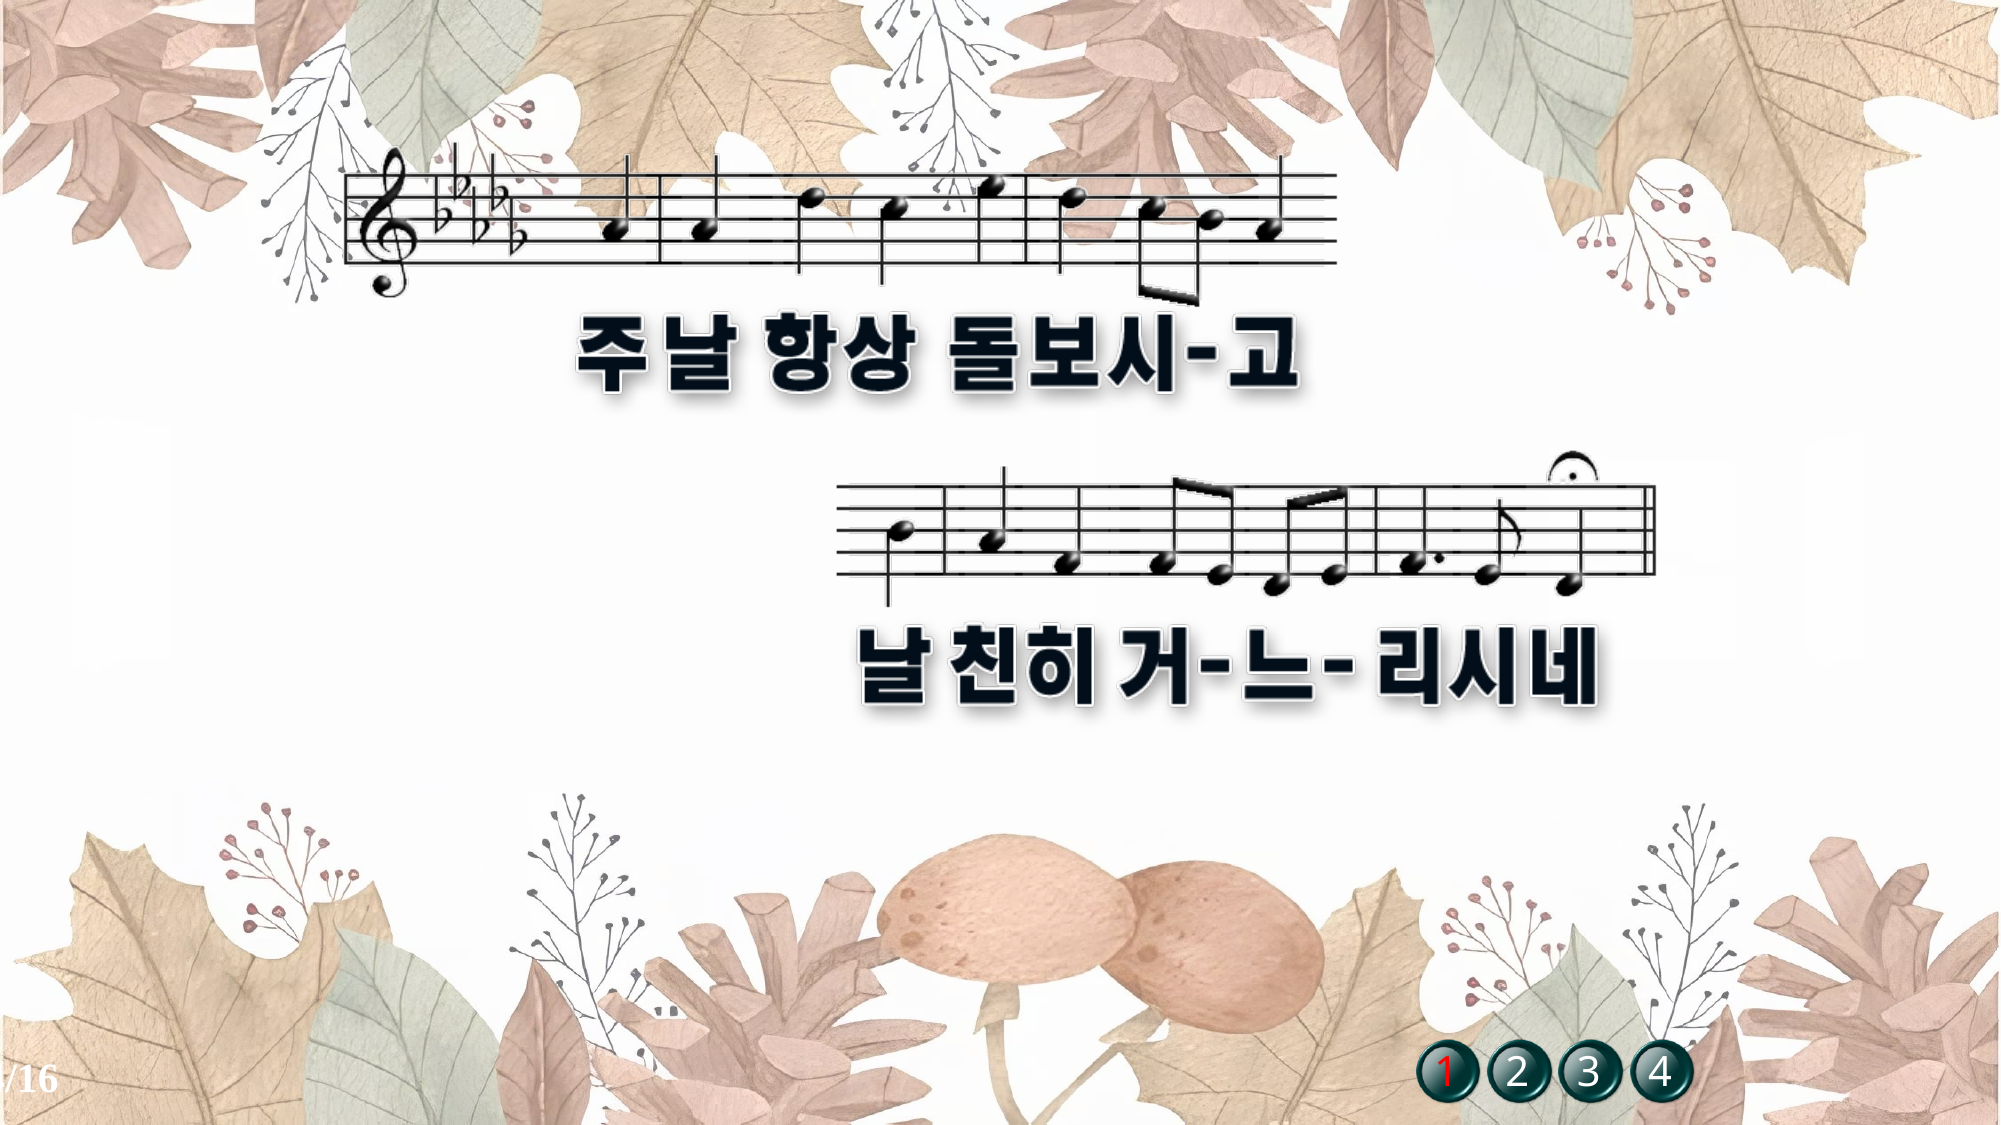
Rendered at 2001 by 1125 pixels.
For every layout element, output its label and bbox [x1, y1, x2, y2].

text_box [1627, 1035, 1697, 1106]
text_box [1484, 1035, 1555, 1106]
picture [0, 0, 2001, 1125]
text_box [1555, 1035, 1626, 1106]
text_box [1413, 1035, 1484, 1106]
